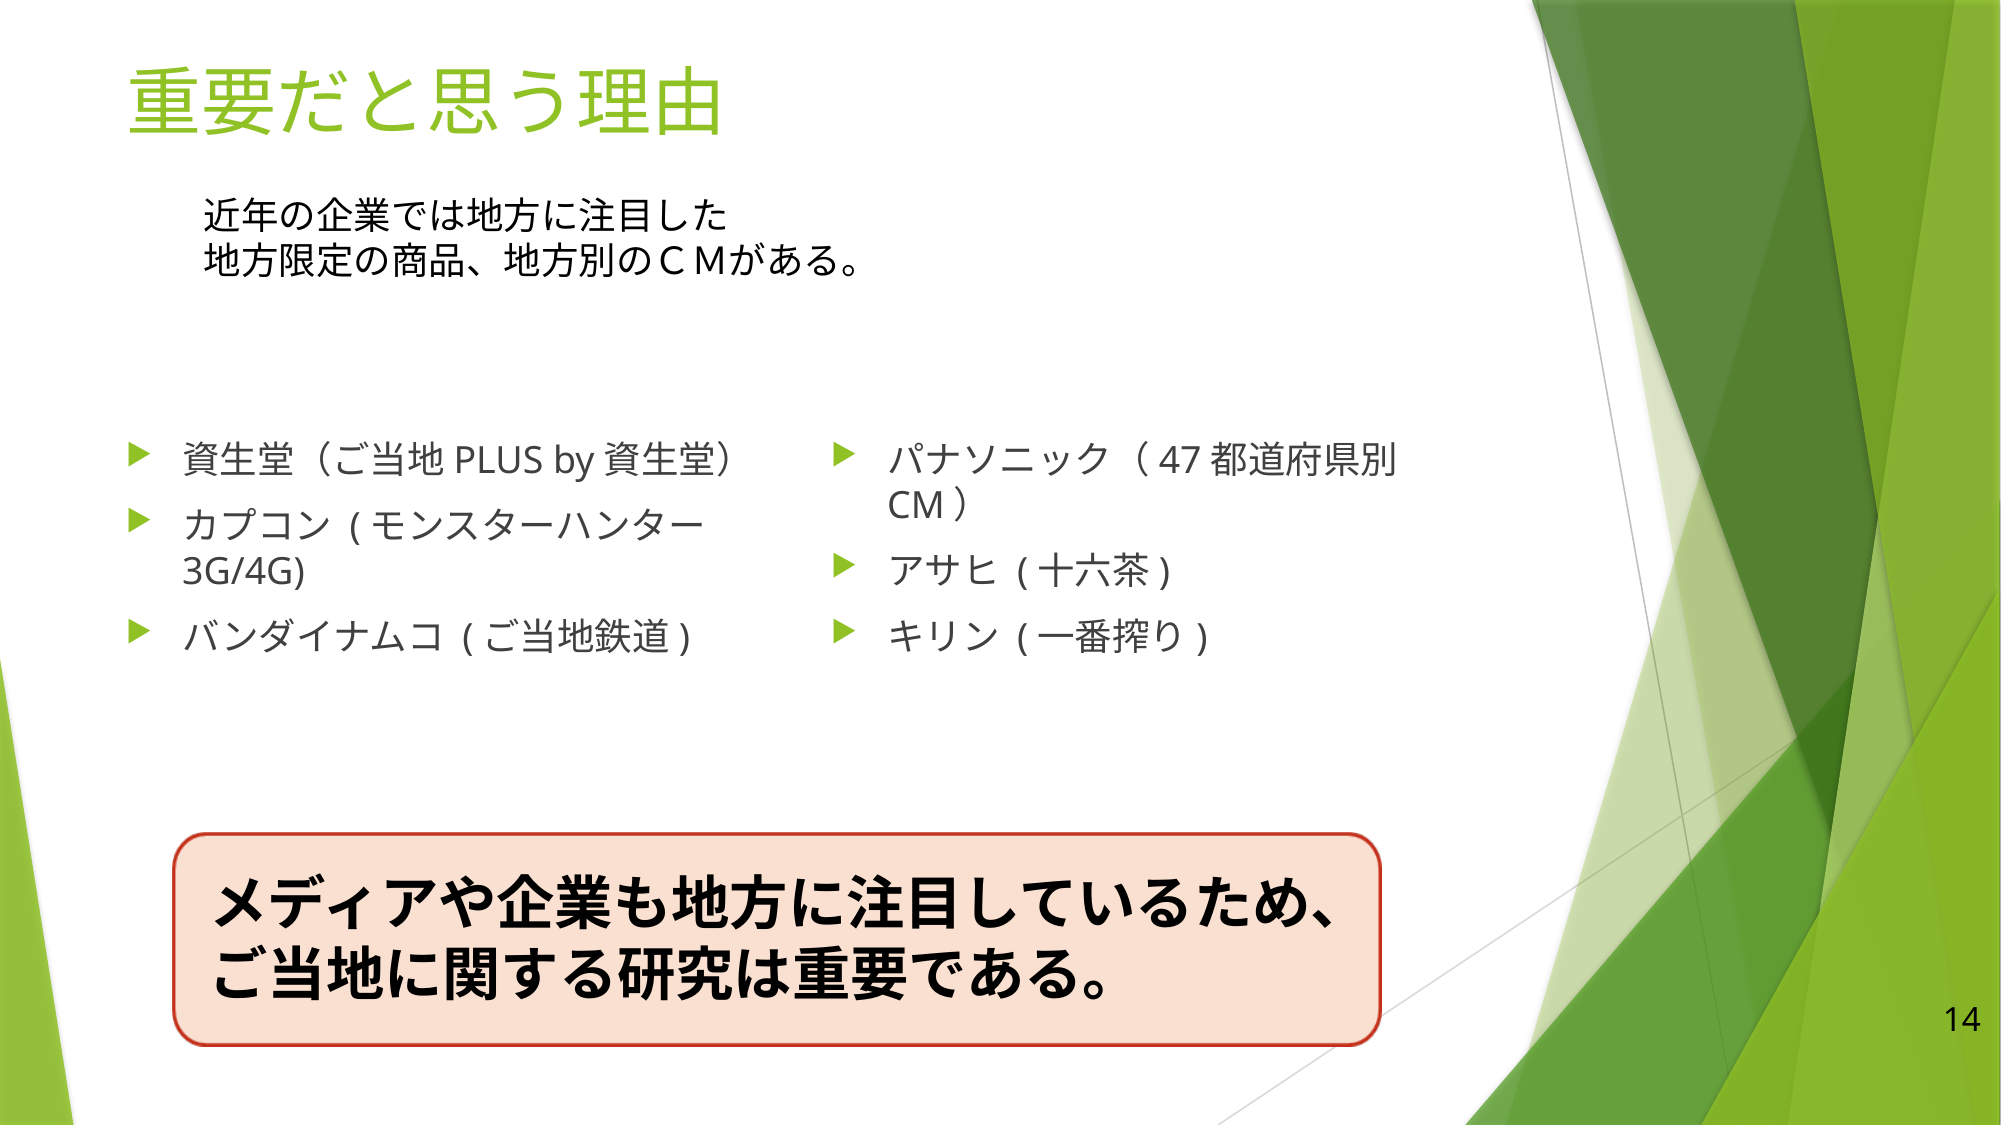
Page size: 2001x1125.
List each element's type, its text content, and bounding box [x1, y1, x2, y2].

text_box 資生堂（ご当地PLUS by資生堂） カプコン (モンスターハンター3G/4G) バンダイナムコ (ご当地鉄道) [111, 428, 798, 767]
text_box 近年の企業では地方に注目した 地方限定の商品、地方別のＣＭがある。 [188, 184, 1100, 290]
slide_number 14 [1883, 991, 1996, 1051]
picture [172, 832, 1382, 1047]
title 重要だと思う理由 [111, 47, 1522, 264]
text_box メディアや企業も地方に注目しているため、 ご当地に関する研究は重要である。 [1386, 859, 1583, 1014]
text_box パナソニック（47都道府県別CM） アサヒ (十六茶) キリン (一番搾り) [816, 428, 1503, 767]
